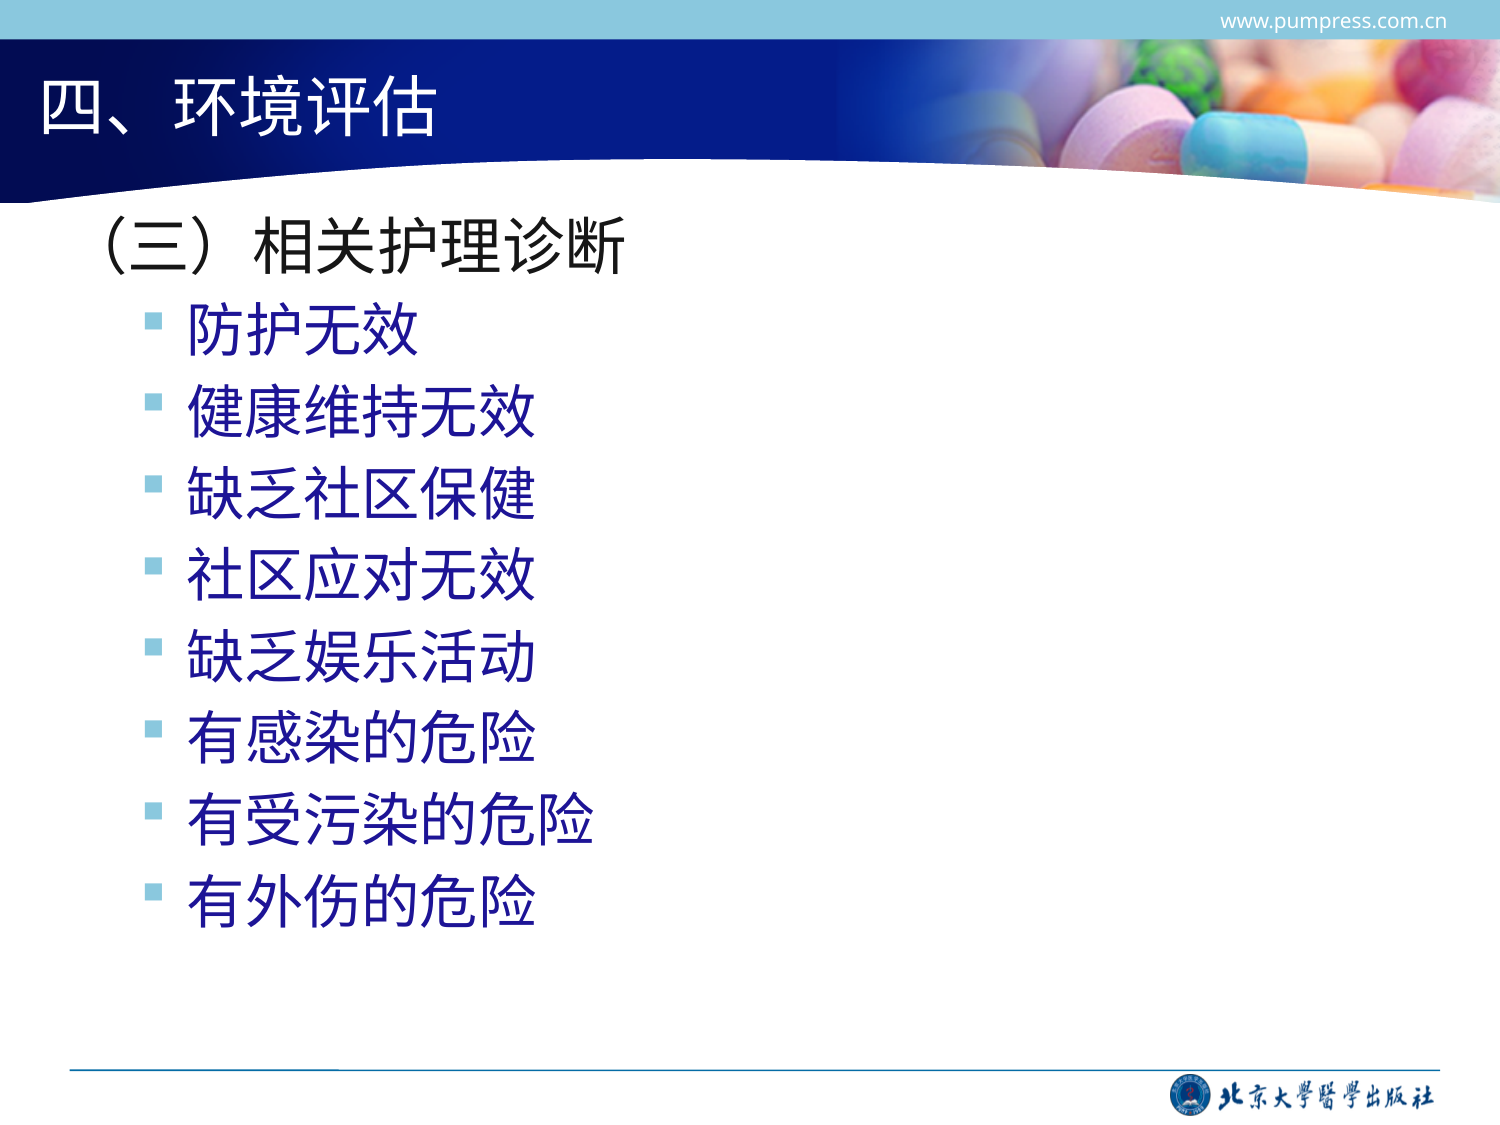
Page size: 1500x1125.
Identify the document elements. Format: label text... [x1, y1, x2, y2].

picture [0, 40, 1500, 203]
list （三）相关护理诊断 防护无效 健康维持无效 缺乏社区保健 社区应对无效 缺乏娱乐活动 有感染的危险 有受污染的危险 有外伤的危险 [49, 198, 1463, 1026]
picture [1170, 1074, 1436, 1118]
slide_number www.pumpress.com.cn [1024, 0, 1463, 38]
title 四、环境评估 [23, 58, 1349, 152]
